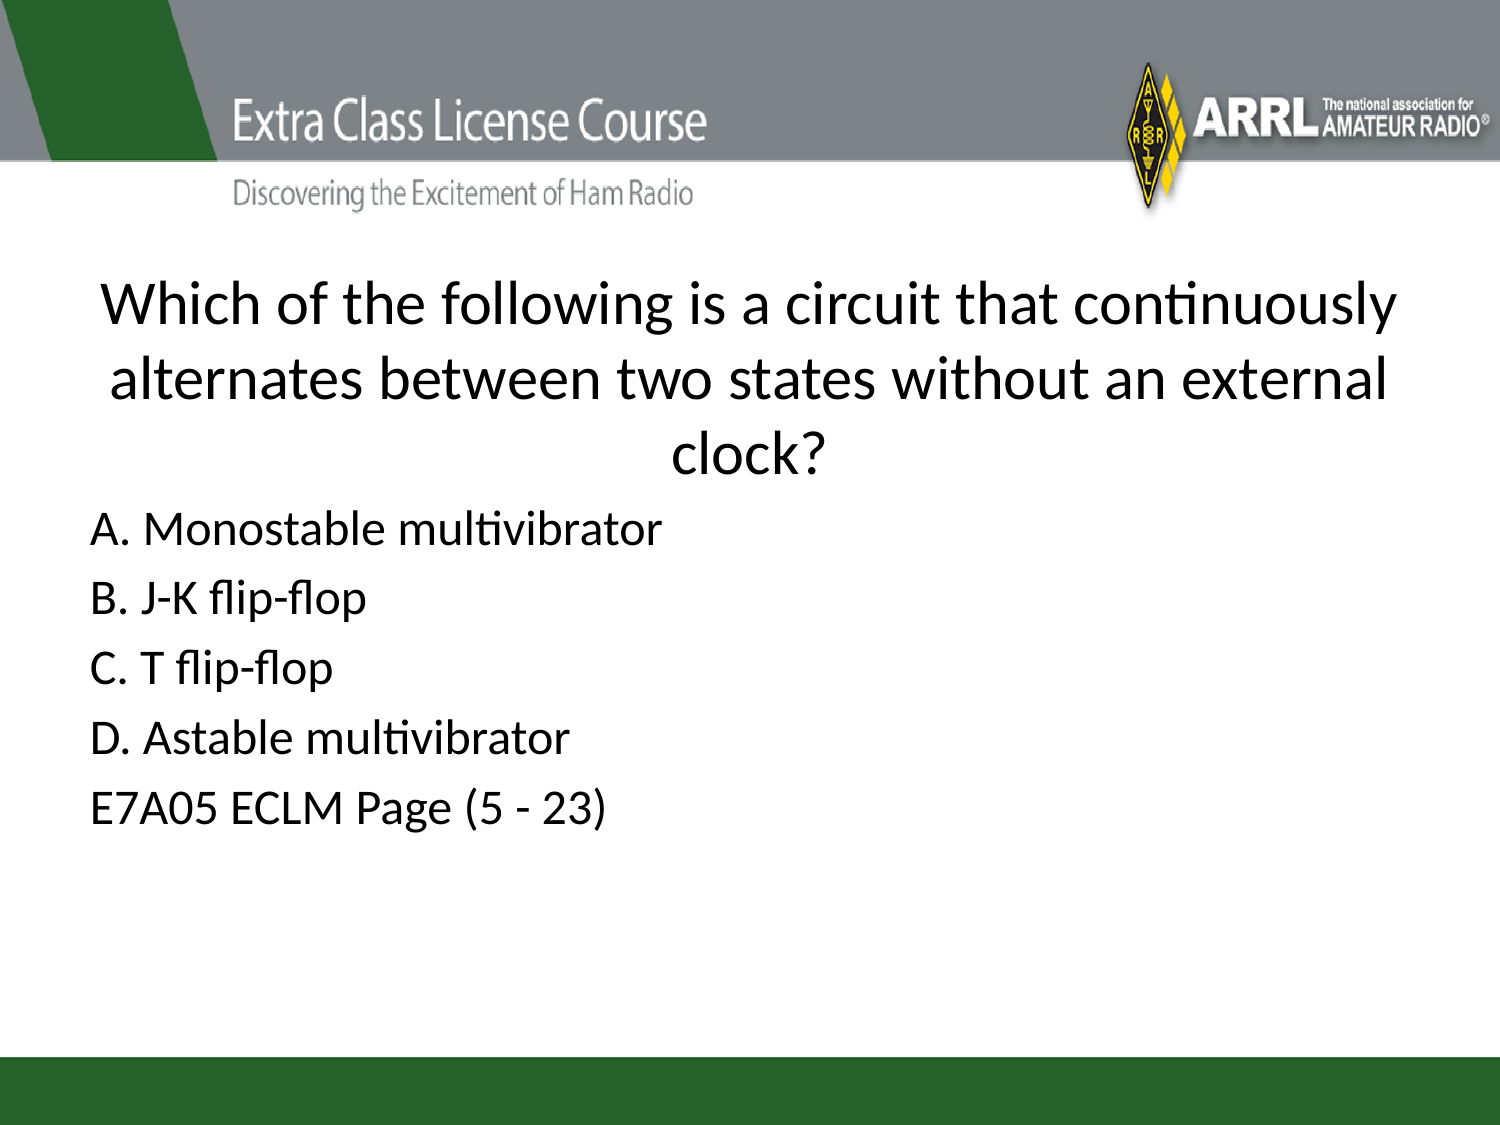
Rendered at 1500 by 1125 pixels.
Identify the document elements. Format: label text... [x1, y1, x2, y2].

title Which of the following is a circuit that continuously alternates between two states without an external clock? [75, 254, 1425, 435]
list A. Monostable multivibrator B. J-K flip-flop C. T flip-flop D. Astable multivibrator E7A05 ECLM Page (5 - 23) [75, 487, 1425, 1005]
picture [0, 0, 1500, 1125]
